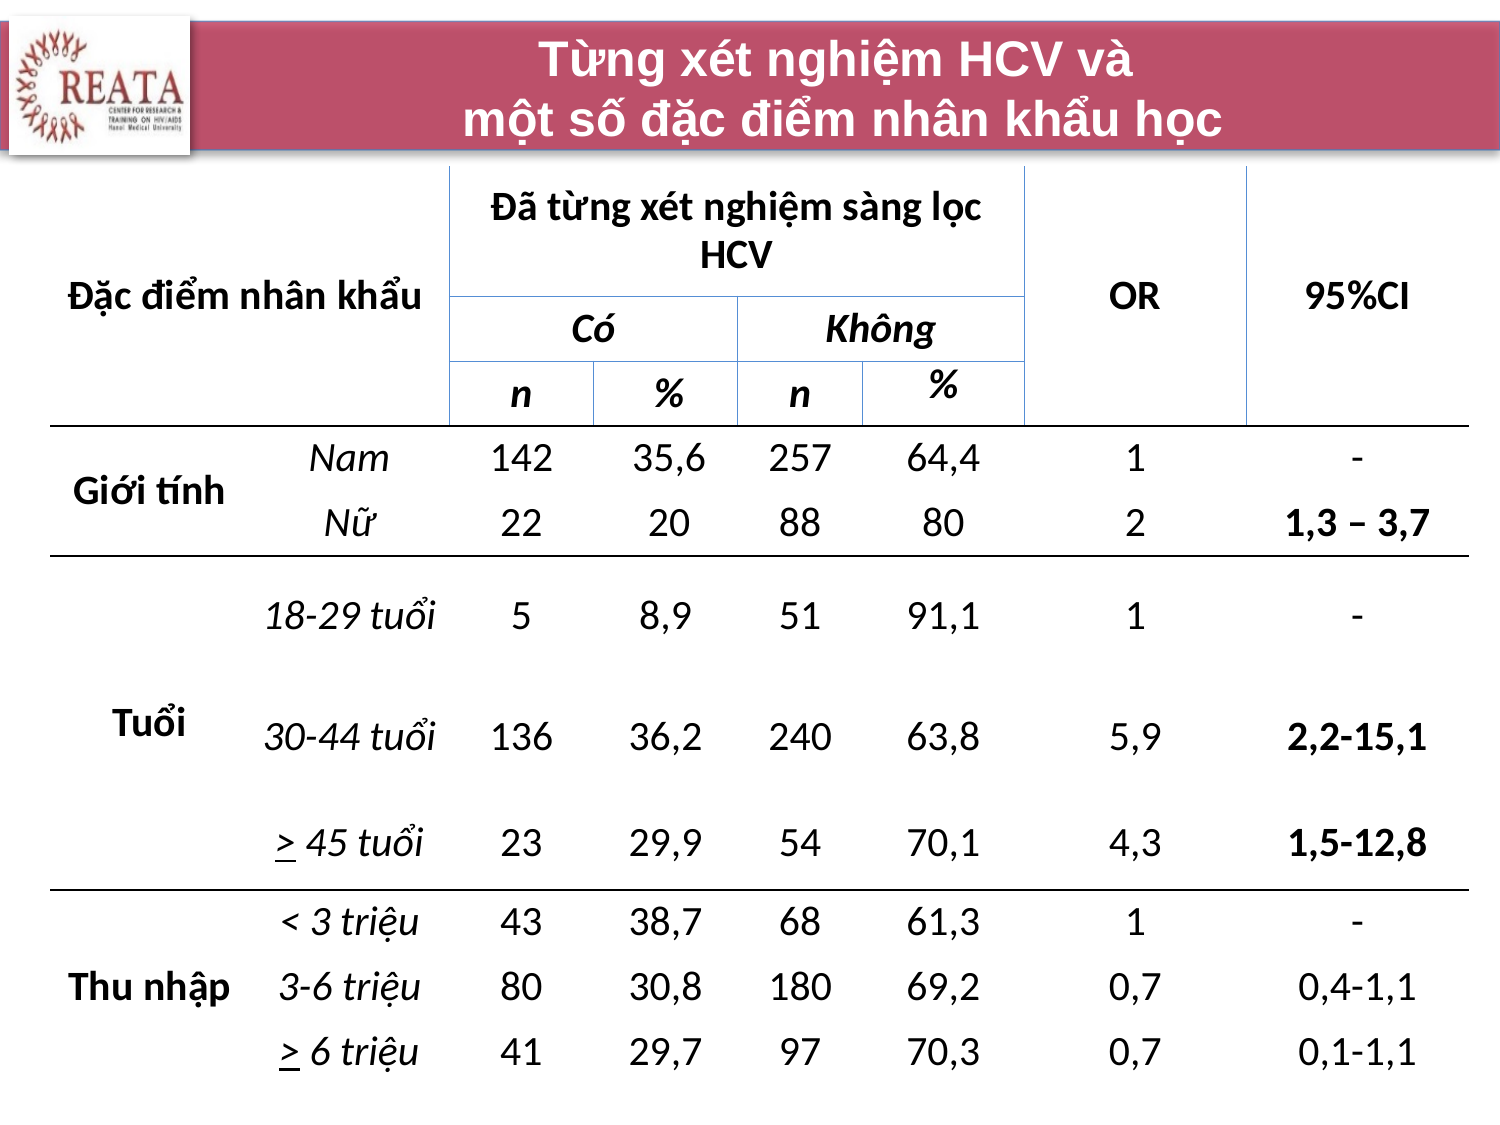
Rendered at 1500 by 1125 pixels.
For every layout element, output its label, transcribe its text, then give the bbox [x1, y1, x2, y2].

table_cell Tuổi [50, 557, 250, 889]
table_cell 70,3 [863, 1020, 1024, 1085]
table_cell 29,7 [594, 1020, 738, 1085]
table_cell 0,1-1,1 [1247, 1020, 1469, 1085]
table_cell 30-44 tuổi [250, 676, 449, 797]
table_cell 80 [449, 955, 594, 1020]
table_cell 5 [449, 557, 594, 676]
table_cell 1,3 – 3,7 [1247, 491, 1469, 555]
table_cell ­> 6 triệu [250, 1020, 449, 1085]
table_cell 180 [738, 955, 863, 1020]
table_cell 70,1 [863, 797, 1024, 889]
table_cell 29,9 [594, 797, 738, 889]
table_cell 0,7 [1024, 1020, 1247, 1085]
table_cell Có [450, 297, 737, 361]
table_header Đã từng xét nghiệm sàng lọc HCV [450, 166, 1024, 296]
table_cell 88 [738, 491, 863, 555]
table_cell 5,9 [1024, 676, 1247, 797]
table_cell 0,7 [1024, 955, 1247, 1020]
table_cell 97 [738, 1020, 863, 1085]
table_cell 41 [449, 1020, 594, 1085]
table_cell 136 [449, 676, 594, 797]
table_cell 1 [1024, 891, 1247, 955]
table_cell 3-6 triệu [250, 955, 449, 1020]
table_cell 1 [1024, 557, 1247, 676]
table_cell 30,8 [594, 955, 738, 1020]
table_header OR [1025, 166, 1246, 425]
table_cell 69,2 [863, 955, 1024, 1020]
table_cell 36,2 [594, 676, 738, 797]
table_cell 80 [863, 491, 1024, 555]
table_header 95%CI [1247, 166, 1469, 425]
table_cell 68 [738, 891, 863, 955]
table_cell 64,4 [863, 427, 1024, 491]
table_cell Thu nhập [50, 891, 250, 1085]
table_cell Nữ [250, 491, 449, 555]
table_cell 2 [1024, 491, 1247, 555]
picture [9, 16, 190, 155]
table_cell 63,8 [863, 676, 1024, 797]
table_cell 8,9 [594, 557, 738, 676]
table_cell < 3 triệu [250, 891, 449, 955]
table_cell - [1247, 557, 1469, 676]
table_cell > 45 tuổi [250, 797, 449, 889]
table_cell % [594, 362, 737, 425]
table_cell 2,2-15,1 [1247, 676, 1469, 797]
table_cell 23 [449, 797, 594, 889]
table_cell 35,6 [594, 427, 738, 491]
table_cell 18-29 tuổi [250, 557, 449, 676]
table_cell 0,4-1,1 [1247, 955, 1469, 1020]
table_cell % [863, 362, 1024, 425]
table_cell 1,5-12,8 [1247, 797, 1469, 889]
table_cell Không [738, 297, 1024, 361]
table_cell 38,7 [594, 891, 738, 955]
table_cell - [1247, 891, 1469, 955]
table_cell 54 [738, 797, 863, 889]
table_cell 43 [449, 891, 594, 955]
table_cell 20 [594, 491, 738, 555]
table_cell Nam [250, 427, 449, 491]
table_cell 51 [738, 557, 863, 676]
table_cell 22 [449, 491, 594, 555]
table_cell 4,3 [1024, 797, 1247, 889]
table_header Đặc điểm nhân khẩu [50, 166, 449, 425]
table_cell 1 [1024, 427, 1247, 491]
table_cell 142 [449, 427, 594, 491]
table_cell n [450, 362, 593, 425]
table_cell 240 [738, 676, 863, 797]
table_cell n [738, 362, 862, 425]
table_cell 257 [738, 427, 863, 491]
table_cell Giới tính [50, 427, 250, 555]
table_cell 61,3 [863, 891, 1024, 955]
text_box Từng xét nghiệm HCV và một số đặc điểm nhân khẩu học [217, 37, 1470, 135]
table_cell - [1247, 427, 1469, 491]
table_cell 91,1 [863, 557, 1024, 676]
